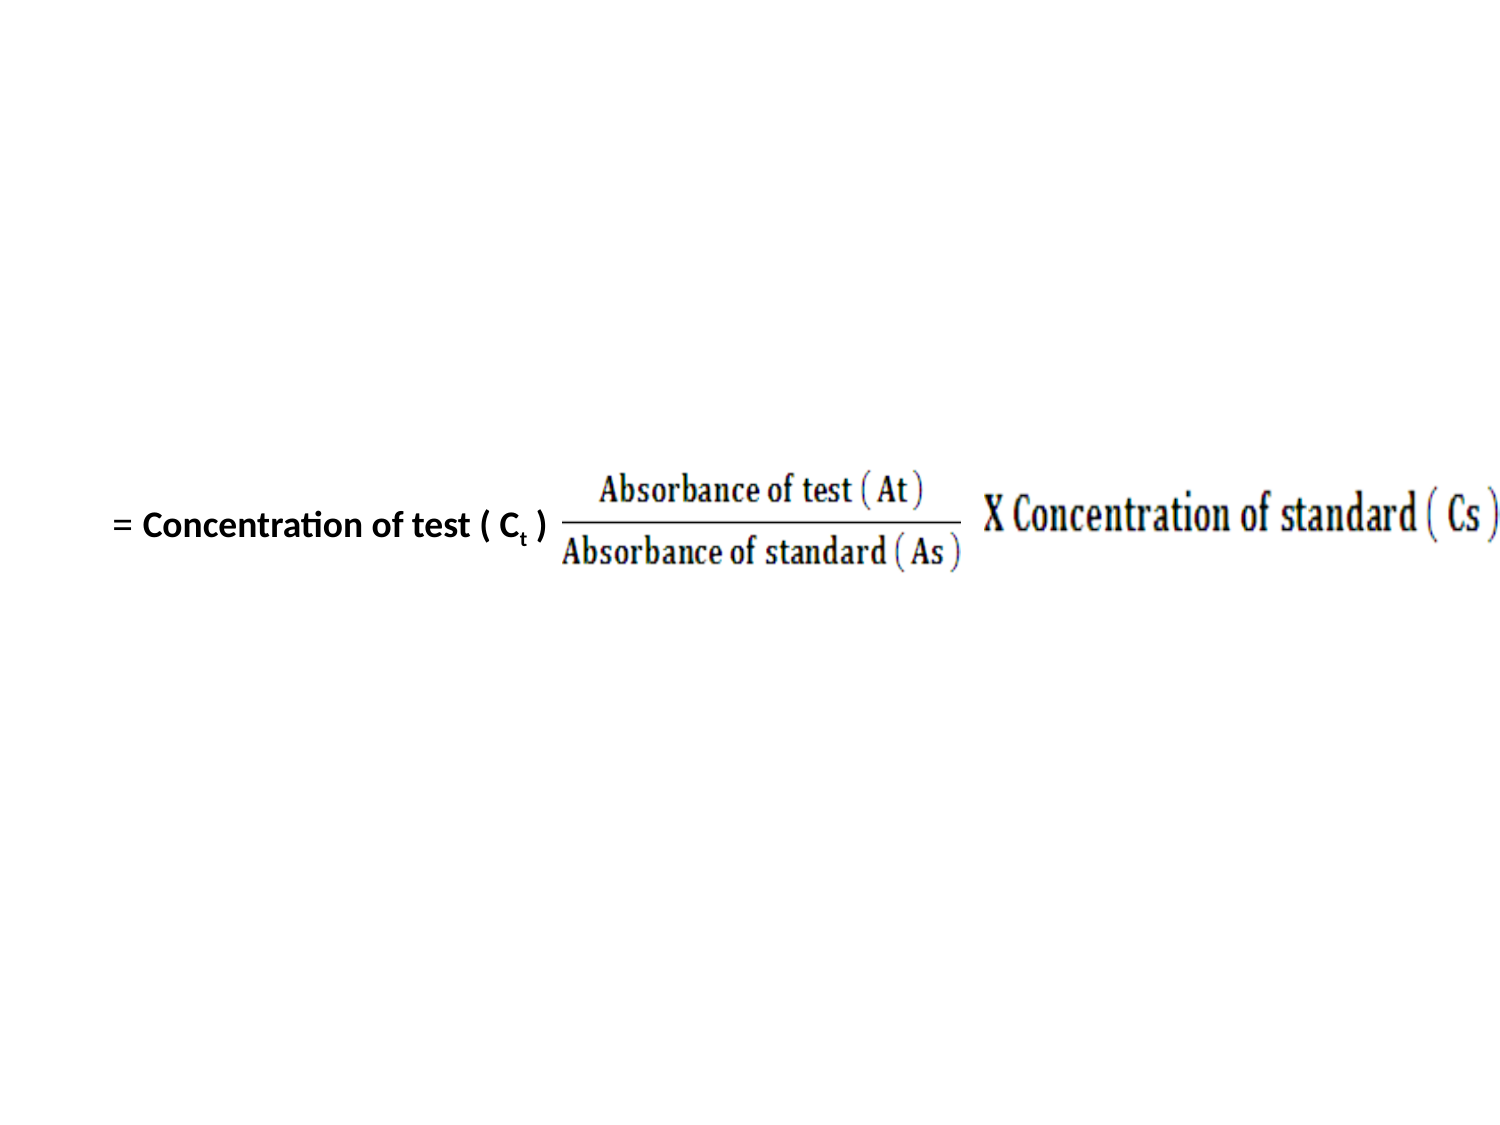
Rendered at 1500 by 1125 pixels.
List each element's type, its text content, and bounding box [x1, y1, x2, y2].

picture [562, 468, 962, 584]
text_box Concentration of test ( Ct ) = [35, 492, 563, 603]
picture [984, 480, 1500, 563]
